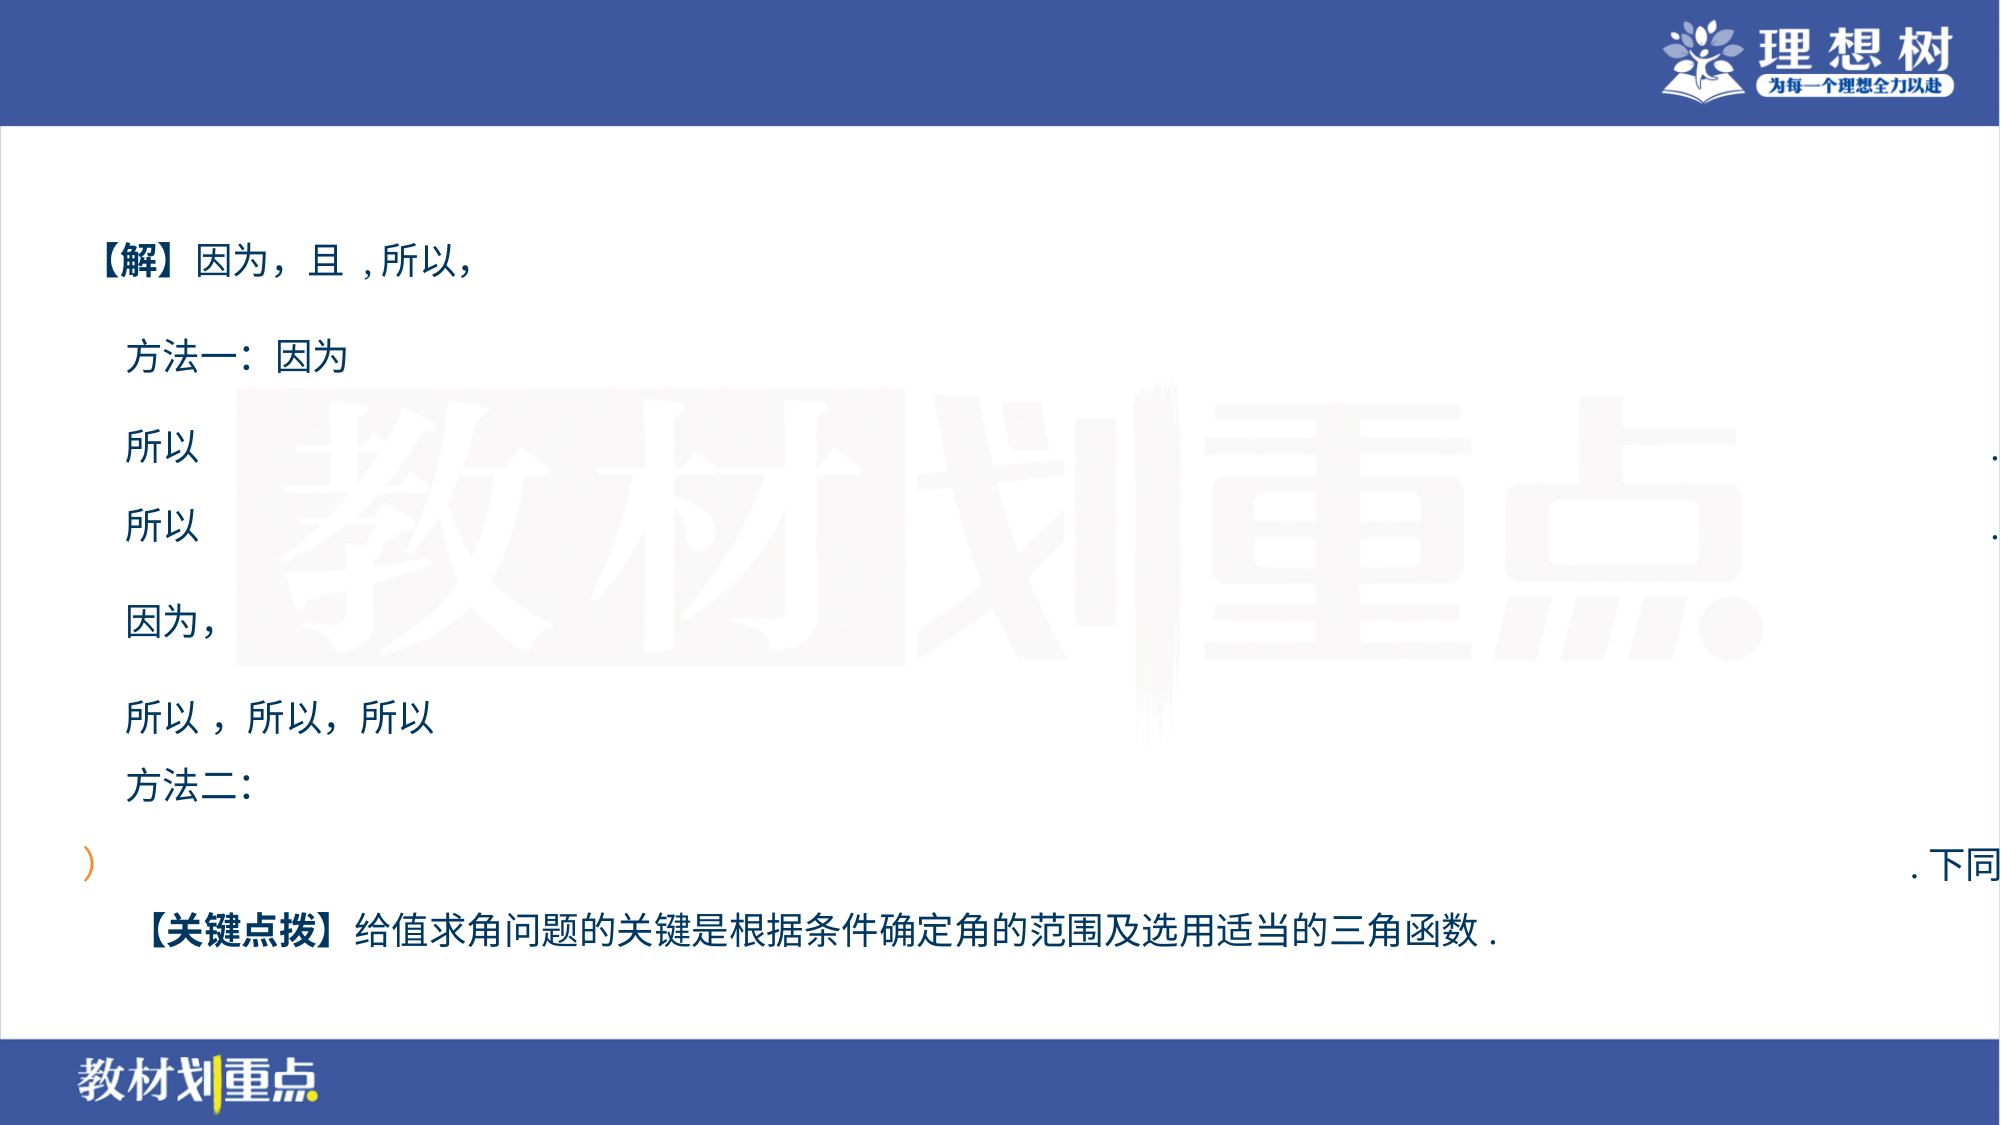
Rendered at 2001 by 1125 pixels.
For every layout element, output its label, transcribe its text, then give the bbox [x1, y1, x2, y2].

picture [0, 0, 2000, 1125]
text_box 【关键点拨】给值求角问题的关键是根据条件确定角的范围及选用适当的三角函数. [82, 885, 1817, 945]
